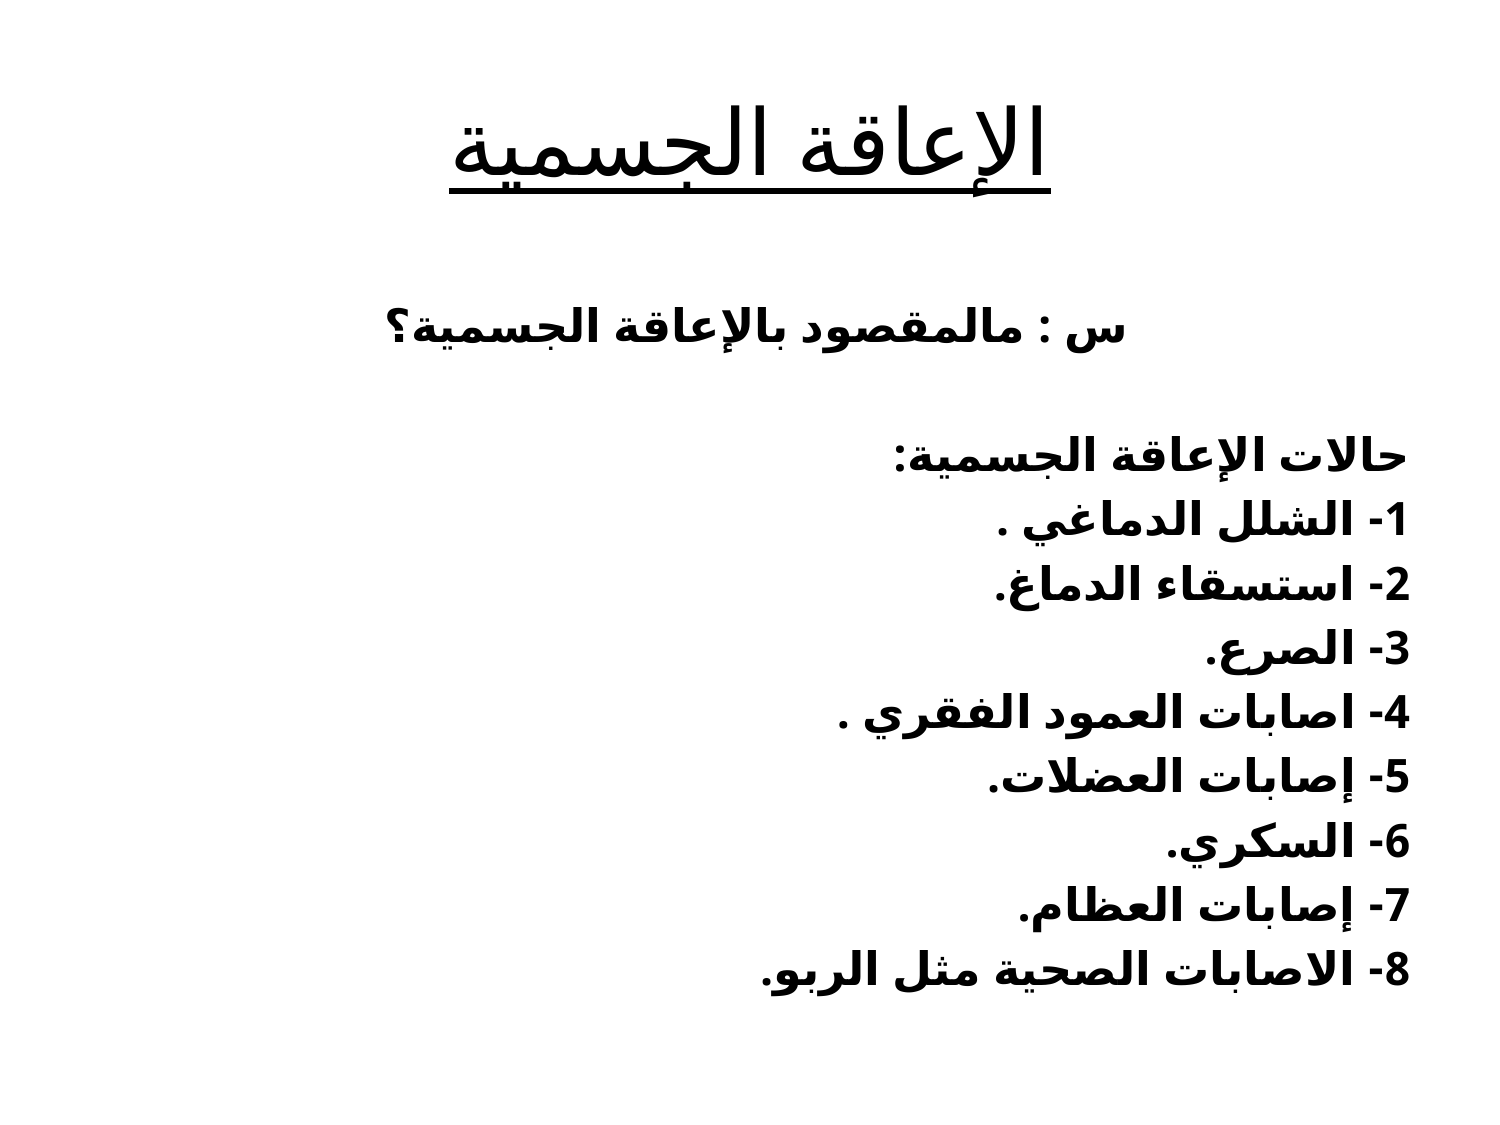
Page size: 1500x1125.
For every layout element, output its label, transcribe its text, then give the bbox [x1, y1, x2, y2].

list س : مالمقصود بالإعاقة الجسمية؟ حالات الإعاقة الجسمية: 1- الشلل الدماغي . 2- استسقاء الدماغ. 3- الصرع. 4- اصابات العمود الفقري . 5- إصابات العضلات. 6- السكري. 7- إصابات العظام. 8- الاصابات الصحية مثل الربو. [75, 224, 1425, 1005]
title الإعاقة الجسمية [75, 45, 1425, 224]
